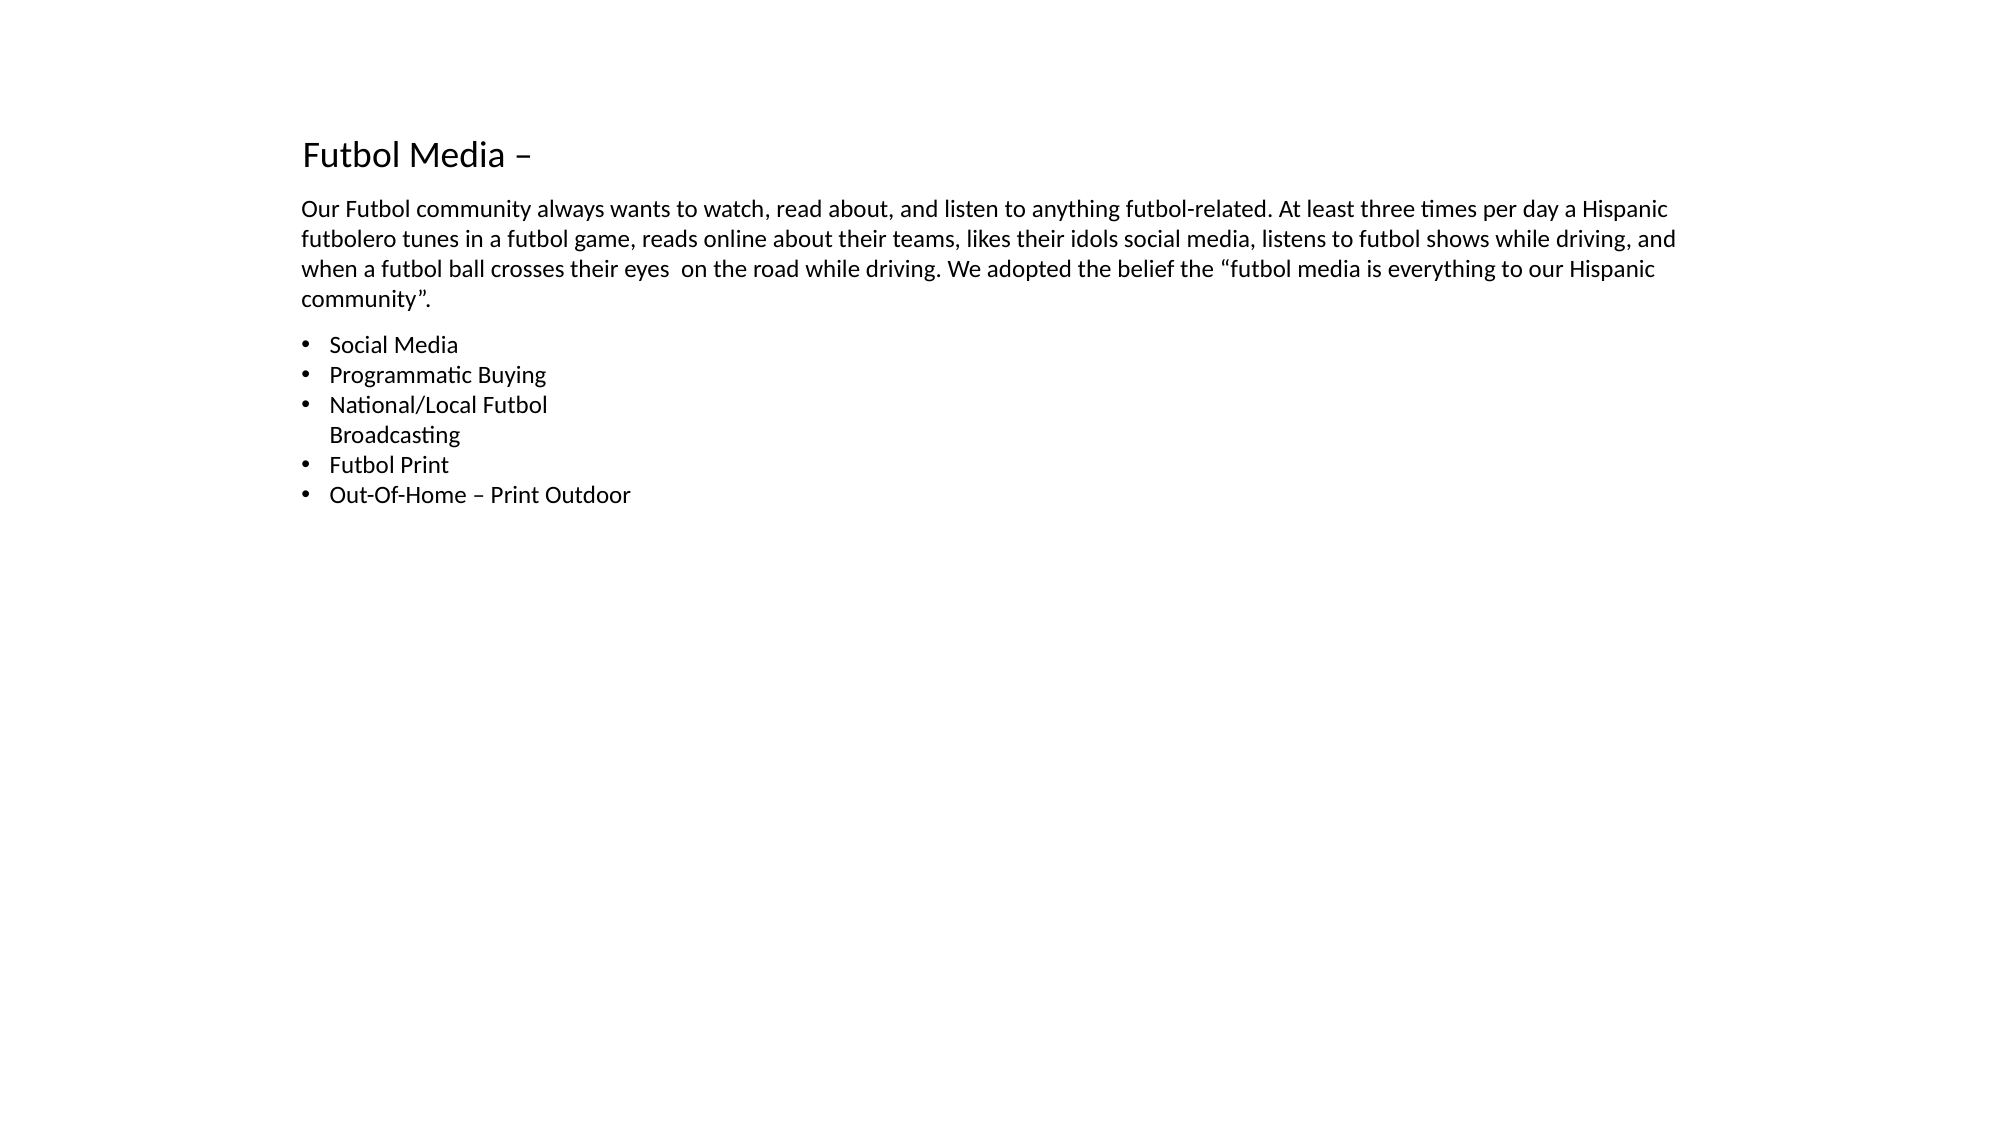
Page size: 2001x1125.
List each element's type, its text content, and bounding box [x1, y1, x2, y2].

text_box Social Media Programmatic Buying National/Local Futbol Broadcasting Futbol Print Out-Of-Home – Print Outdoor [286, 321, 687, 516]
text_box Our Futbol community always wants to watch, read about, and listen to anything futbol-related. At least three times per day a Hispanic futbolero tunes in a futbol game, reads online about their teams, likes their idols social media, listens to futbol shows while driving, and when a futbol ball crosses their eyes on the road while driving. We adopted the belief the “futbol media is everything to our Hispanic community”. [286, 185, 1723, 320]
text_box Futbol Media – [288, 122, 549, 182]
